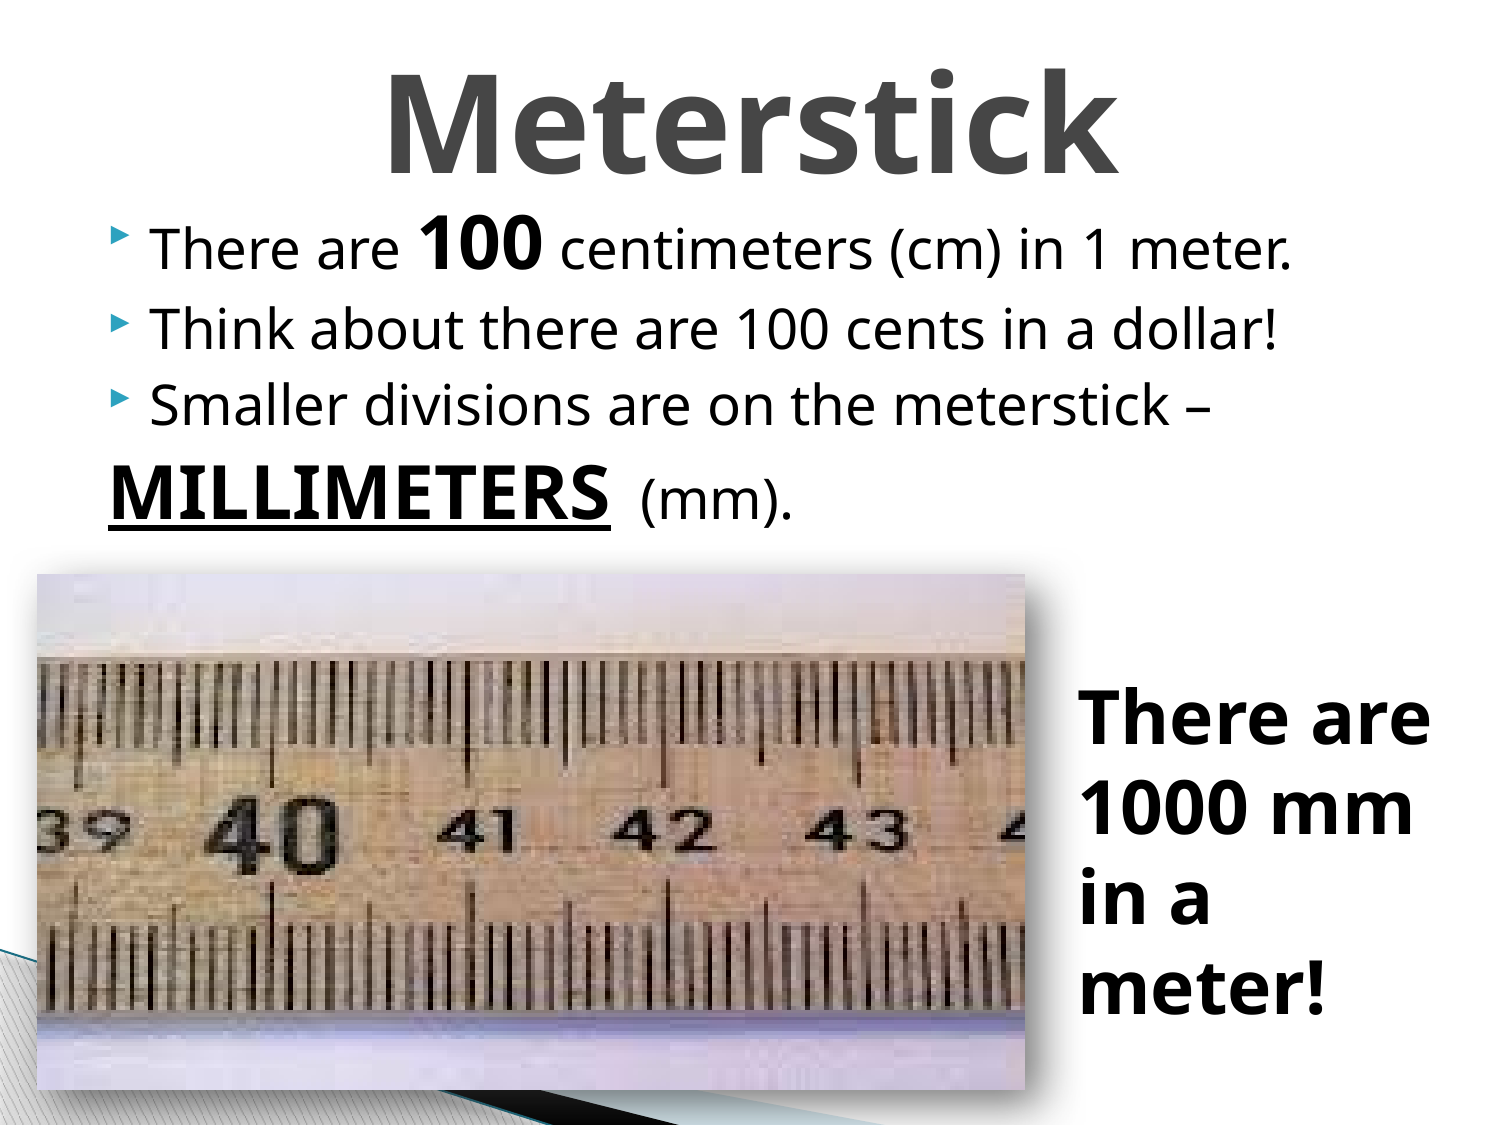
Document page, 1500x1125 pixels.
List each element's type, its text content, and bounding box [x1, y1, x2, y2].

list There are 100 centimeters (cm) in 1 meter. Think about there are 100 cents in a dollar! Smaller divisions are on the meterstick – MILLIMETERS (mm). [75, 213, 1425, 662]
picture [37, 574, 1026, 1090]
title Meterstick [75, 24, 1425, 213]
text_box There are 1000 mm in a meter! [1062, 662, 1463, 1038]
